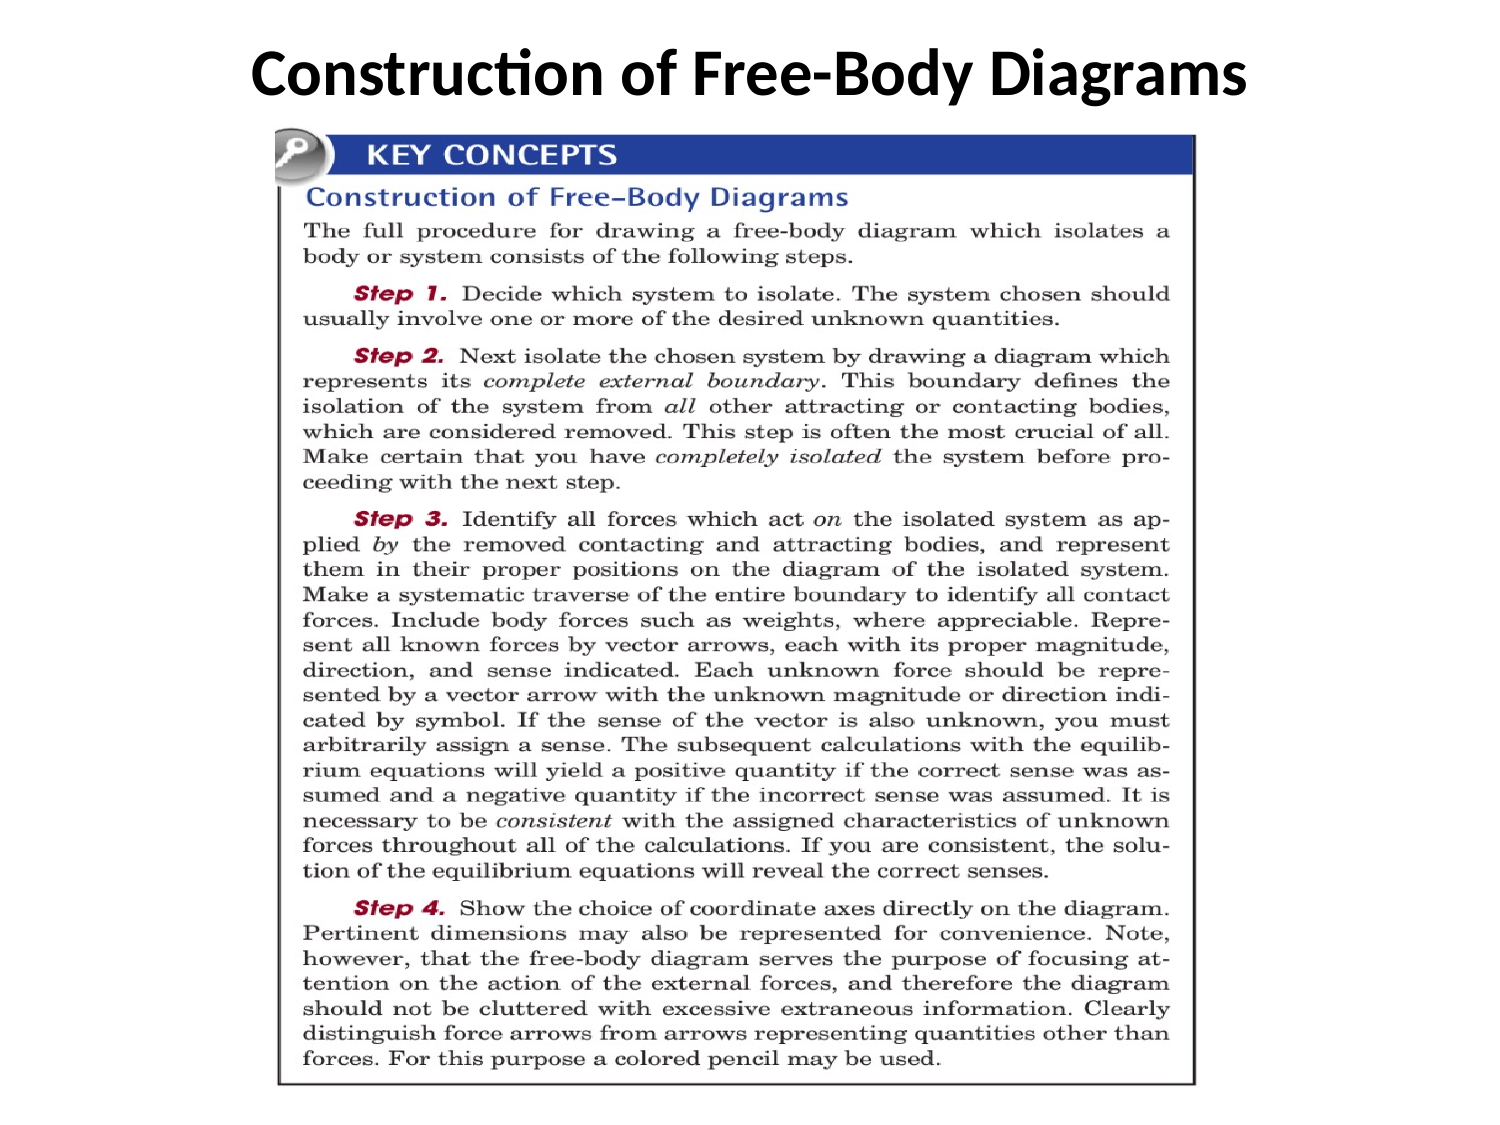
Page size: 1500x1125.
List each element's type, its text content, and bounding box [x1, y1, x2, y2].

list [274, 124, 1201, 1088]
title Construction of Free-Body Diagrams [75, 0, 1425, 138]
